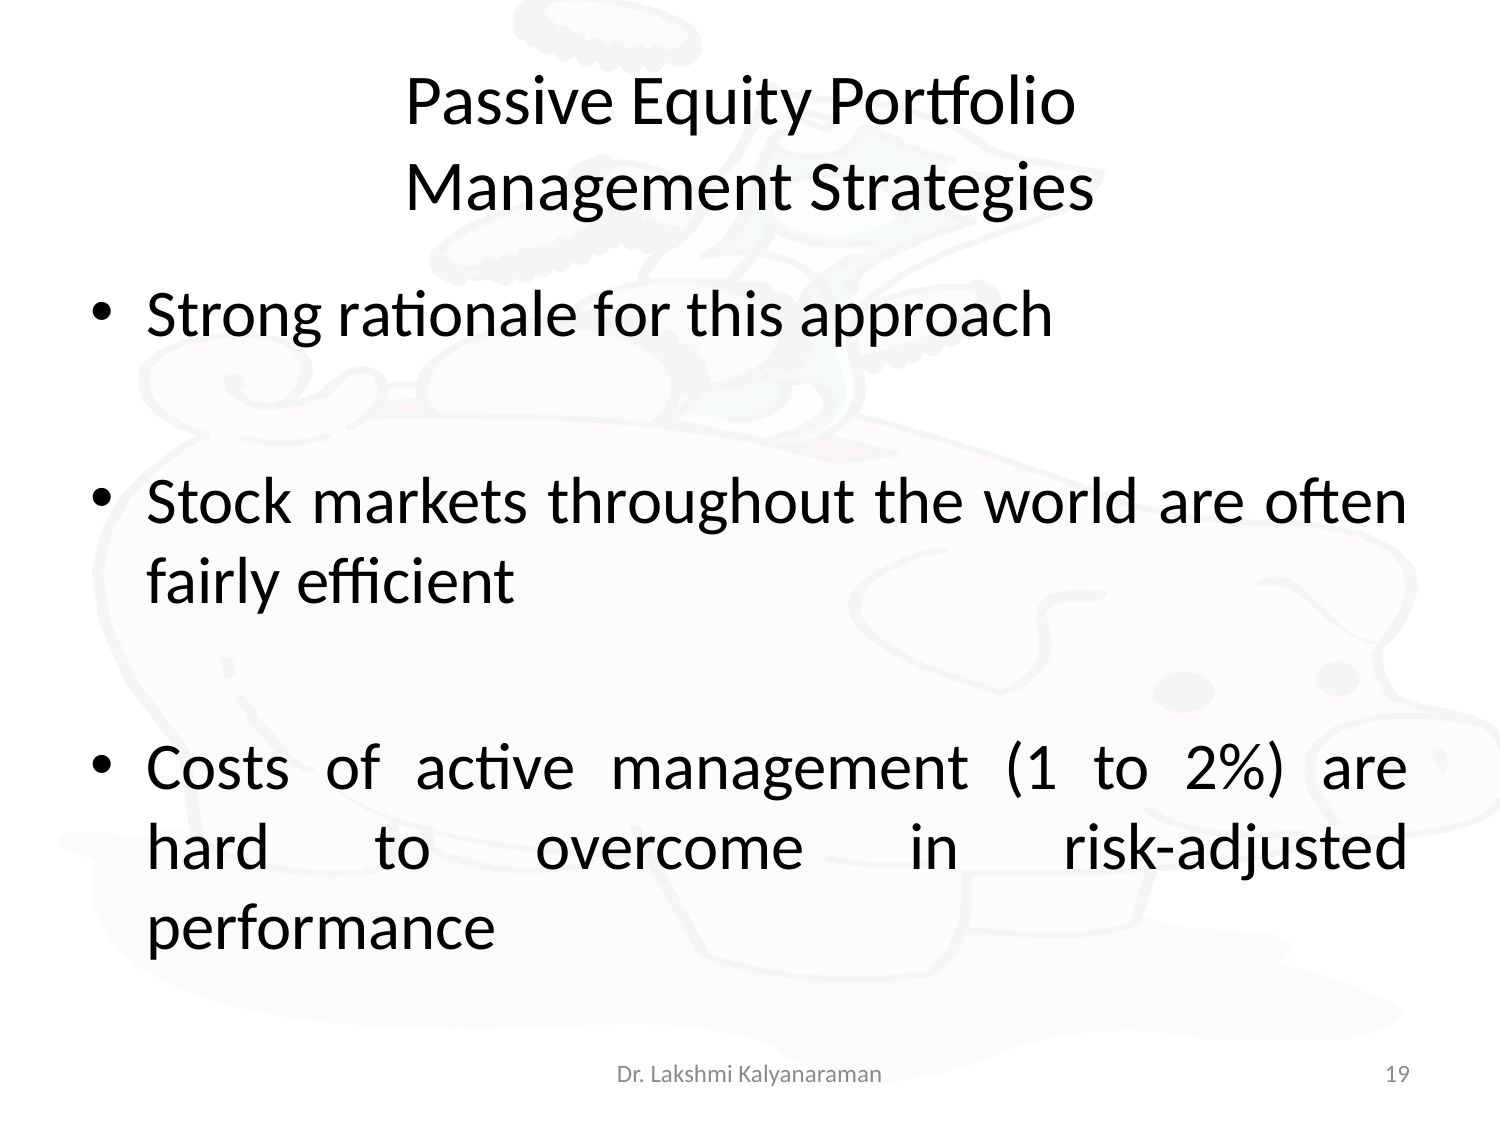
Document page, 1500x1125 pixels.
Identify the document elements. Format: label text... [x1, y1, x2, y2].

list Strong rationale for this approach Stock markets throughout the world are often fairly efficient Costs of active management (1 to 2%) are hard to overcome in risk-adjusted performance [75, 262, 1425, 1005]
slide_number 19 [1074, 1042, 1425, 1103]
title Passive Equity Portfolio Management Strategies [75, 45, 1425, 233]
footer Dr. Lakshmi Kalyanaraman [512, 1042, 988, 1103]
